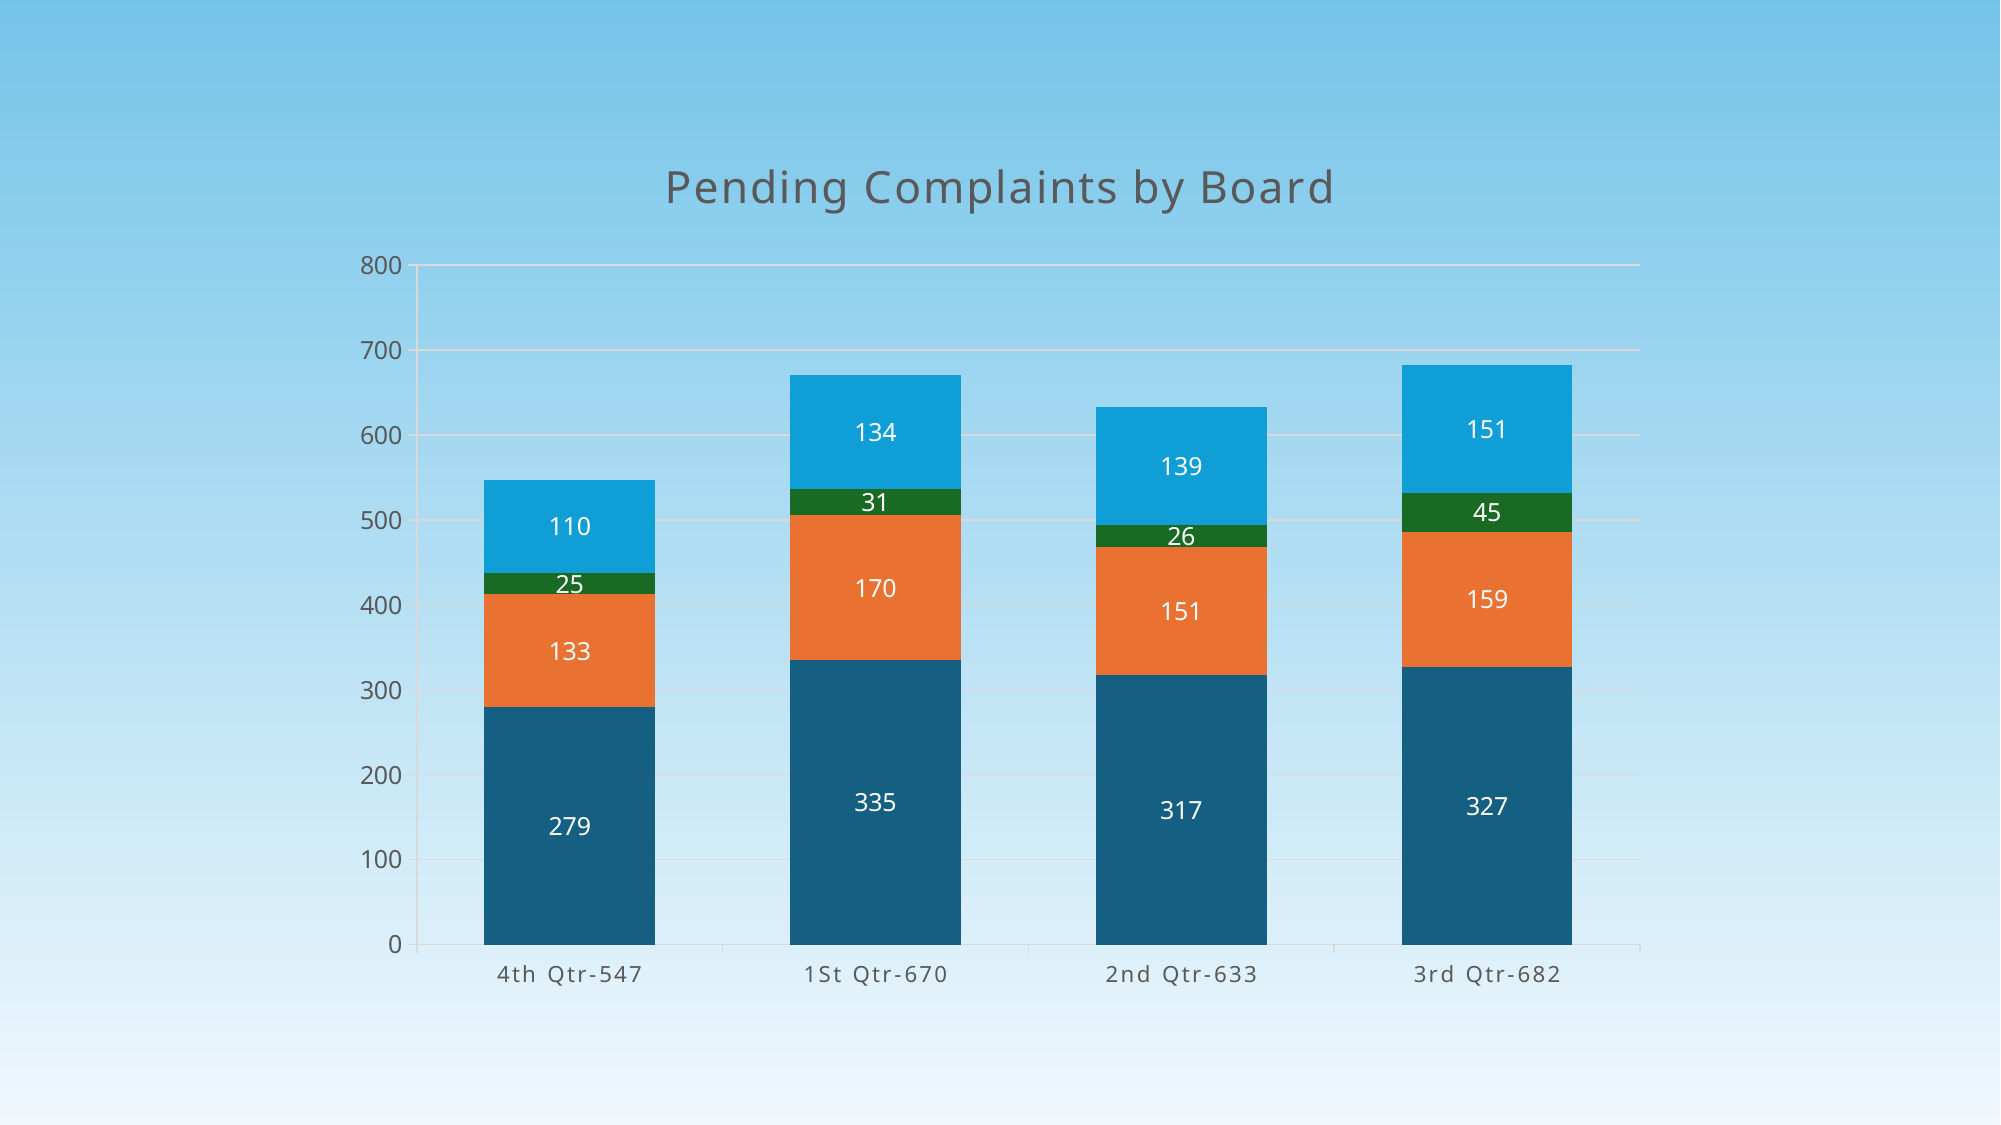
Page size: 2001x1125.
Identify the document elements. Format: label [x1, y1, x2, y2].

chart [332, 117, 1668, 1008]
